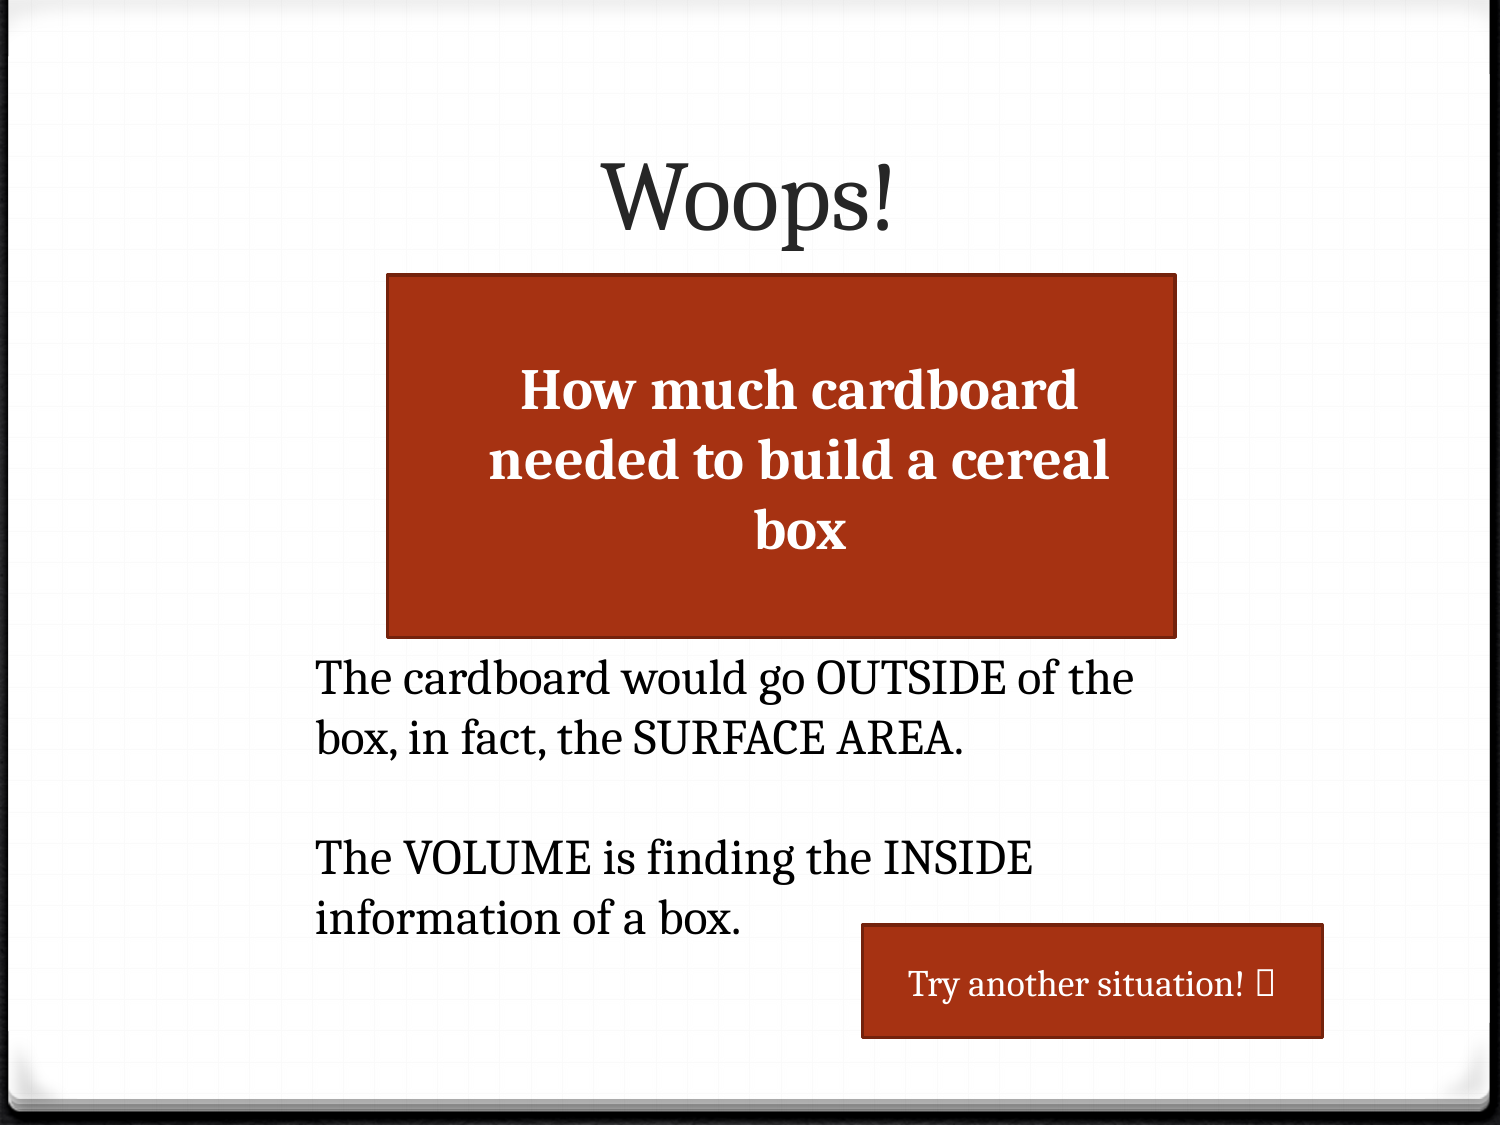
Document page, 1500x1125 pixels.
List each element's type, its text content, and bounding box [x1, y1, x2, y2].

text_box The cardboard would go OUTSIDE of the box, in fact, the SURFACE AREA. The VOLUME is finding the INSIDE information of a box. [300, 637, 1225, 953]
picture [0, 0, 1500, 1125]
text_box Try another situation!  [861, 923, 1324, 1039]
list How much cardboard needed to build a cereal box [386, 273, 1177, 637]
title Woops! [90, 71, 1410, 309]
